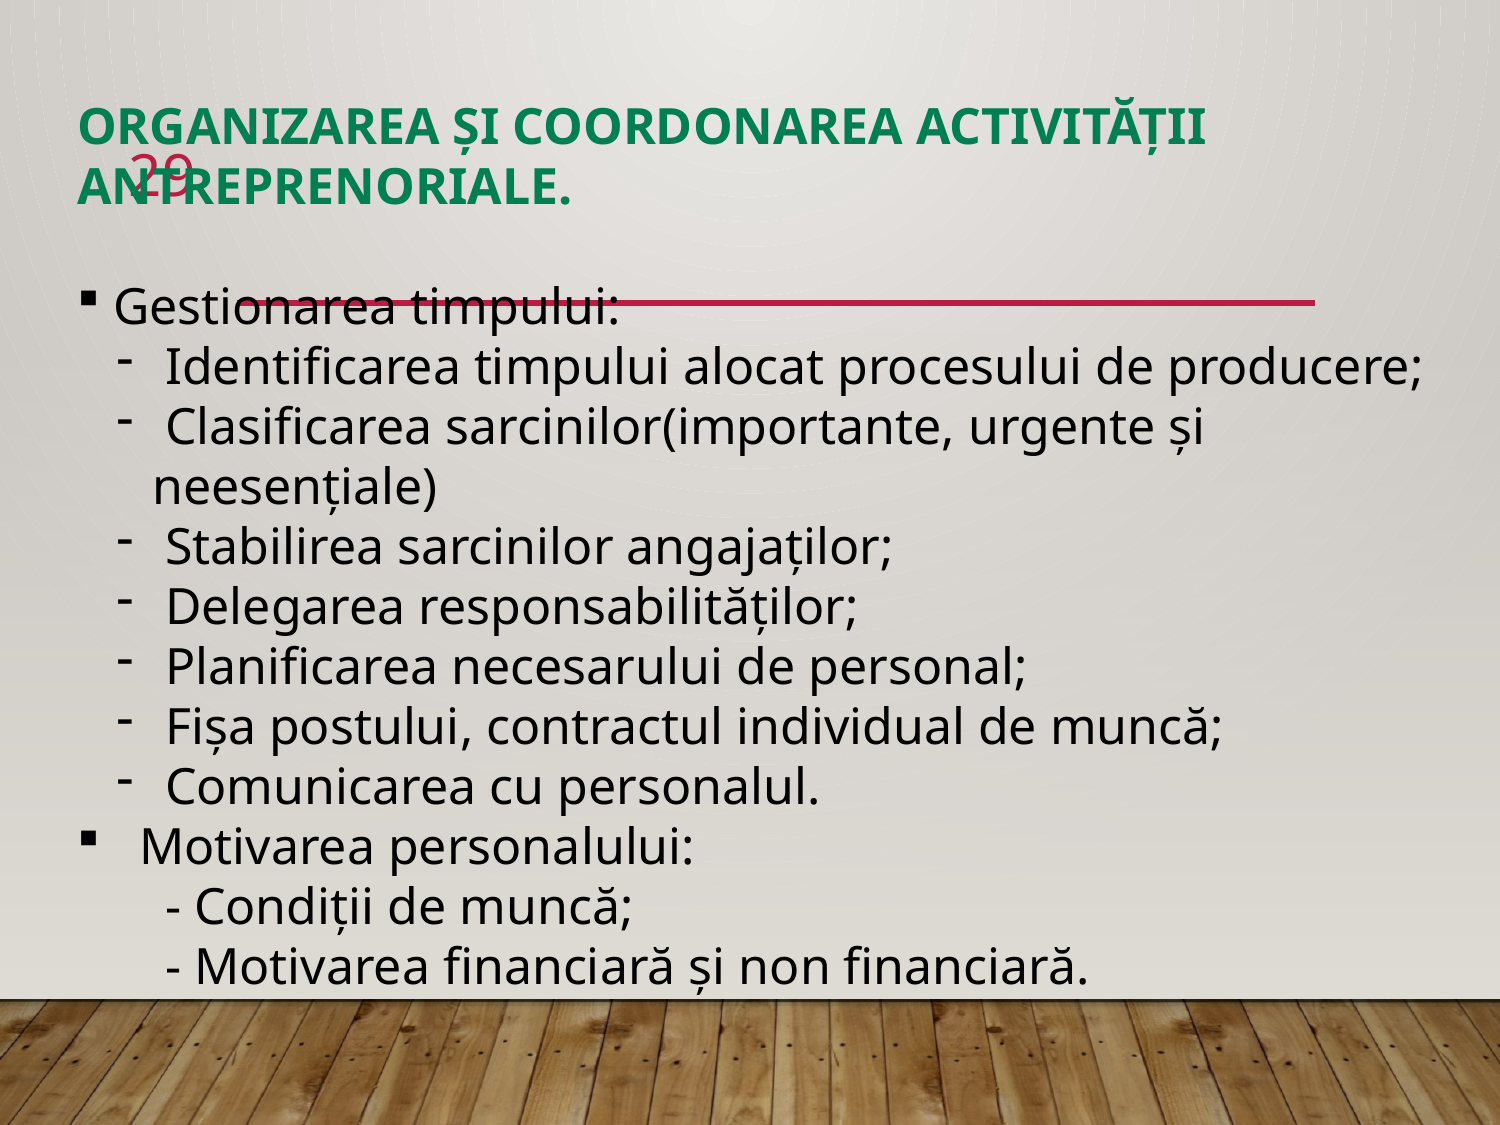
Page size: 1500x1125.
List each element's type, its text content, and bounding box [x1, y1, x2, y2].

text_box ORGANIZAREA ȘI COORDONAREA ACTIVITĂȚII ANTREPRENORIALE. Gestionarea timpului: Identificarea timpului alocat procesului de producere; Clasificarea sarcinilor(importante, urgente și neesențiale) Stabilirea sarcinilor angajaților; Delegarea responsabilităților; Planificarea necesarului de personal; Fișa postului, contractul individual de muncă; Comunicarea cu personalul. Motivarea personalului: - Condiții de muncă; - Motivarea financiară și non financiară. [62, 87, 1500, 1063]
picture [0, 999, 1500, 1125]
